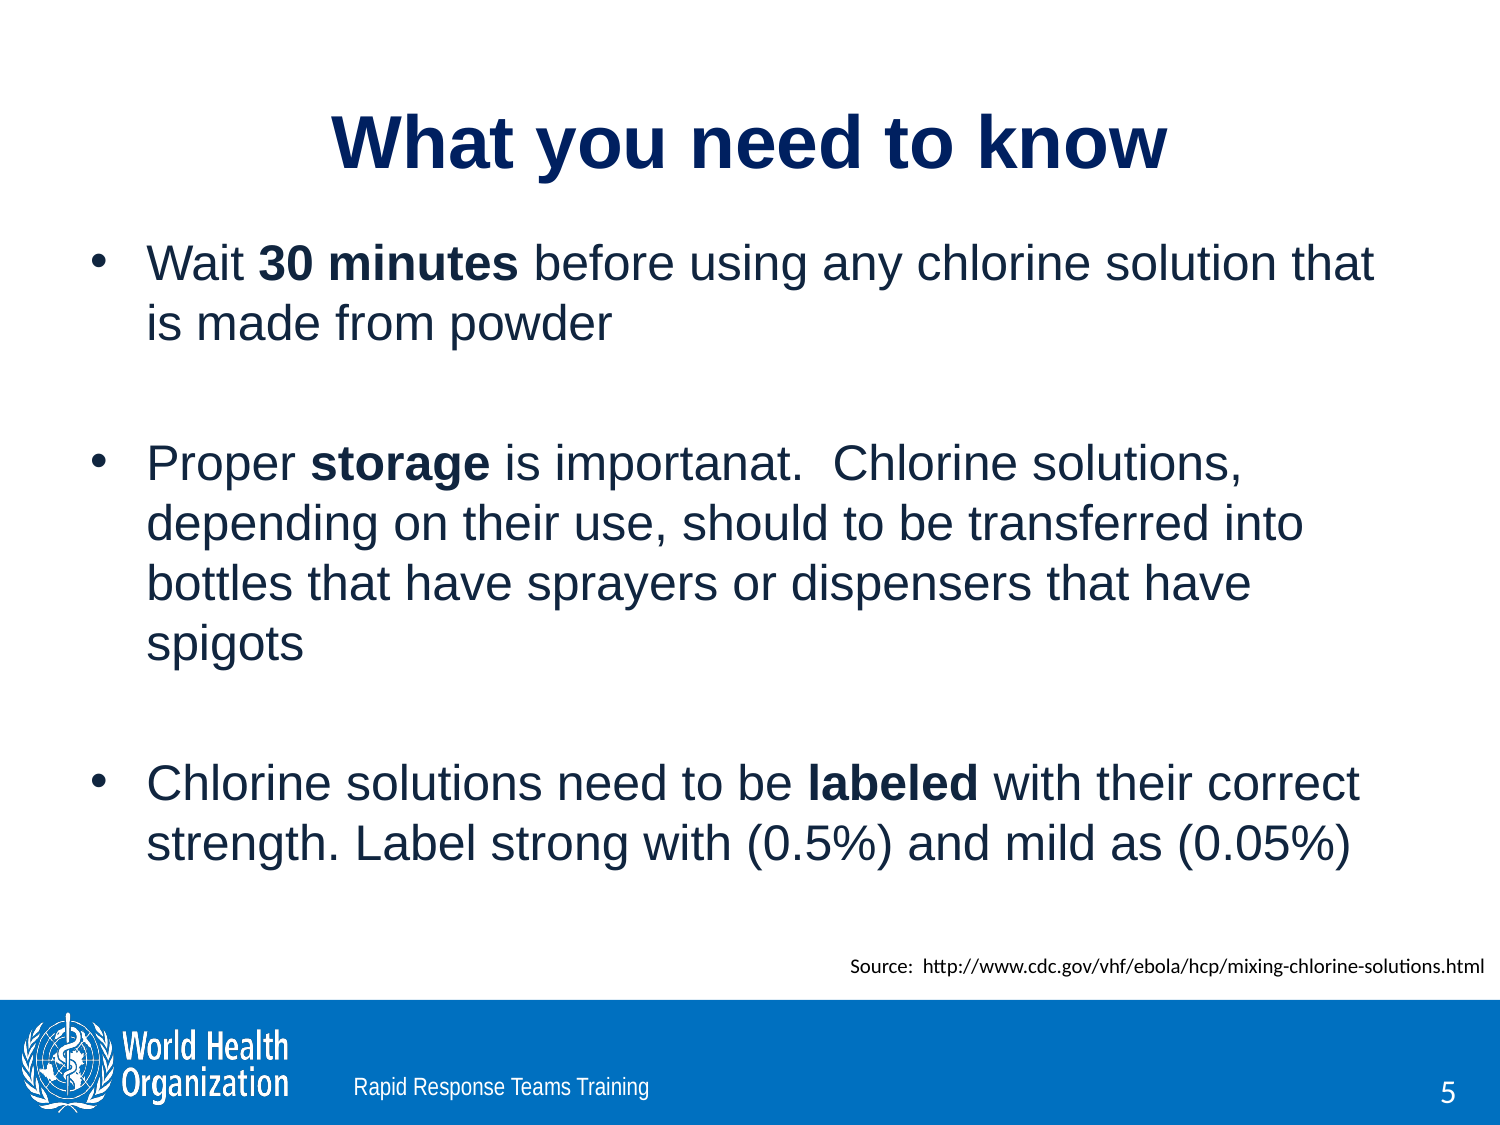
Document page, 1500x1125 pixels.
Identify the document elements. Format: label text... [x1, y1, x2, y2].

title What you need to know [75, 45, 1425, 223]
list Wait 30 minutes before using any chlorine solution that is made from powder Proper storage is importanat. Chlorine solutions, depending on their use, should to be transferred into bottles that have sprayers or dispensers that have spigots Chlorine solutions need to be labeled with their correct strength. Label strong with (0.5%) and mild as (0.05%) [75, 223, 1425, 925]
text_box Source: http://www.cdc.gov/vhf/ebola/hcp/mixing-chlorine-solutions.html [348, 945, 1500, 986]
picture [21, 1012, 288, 1113]
